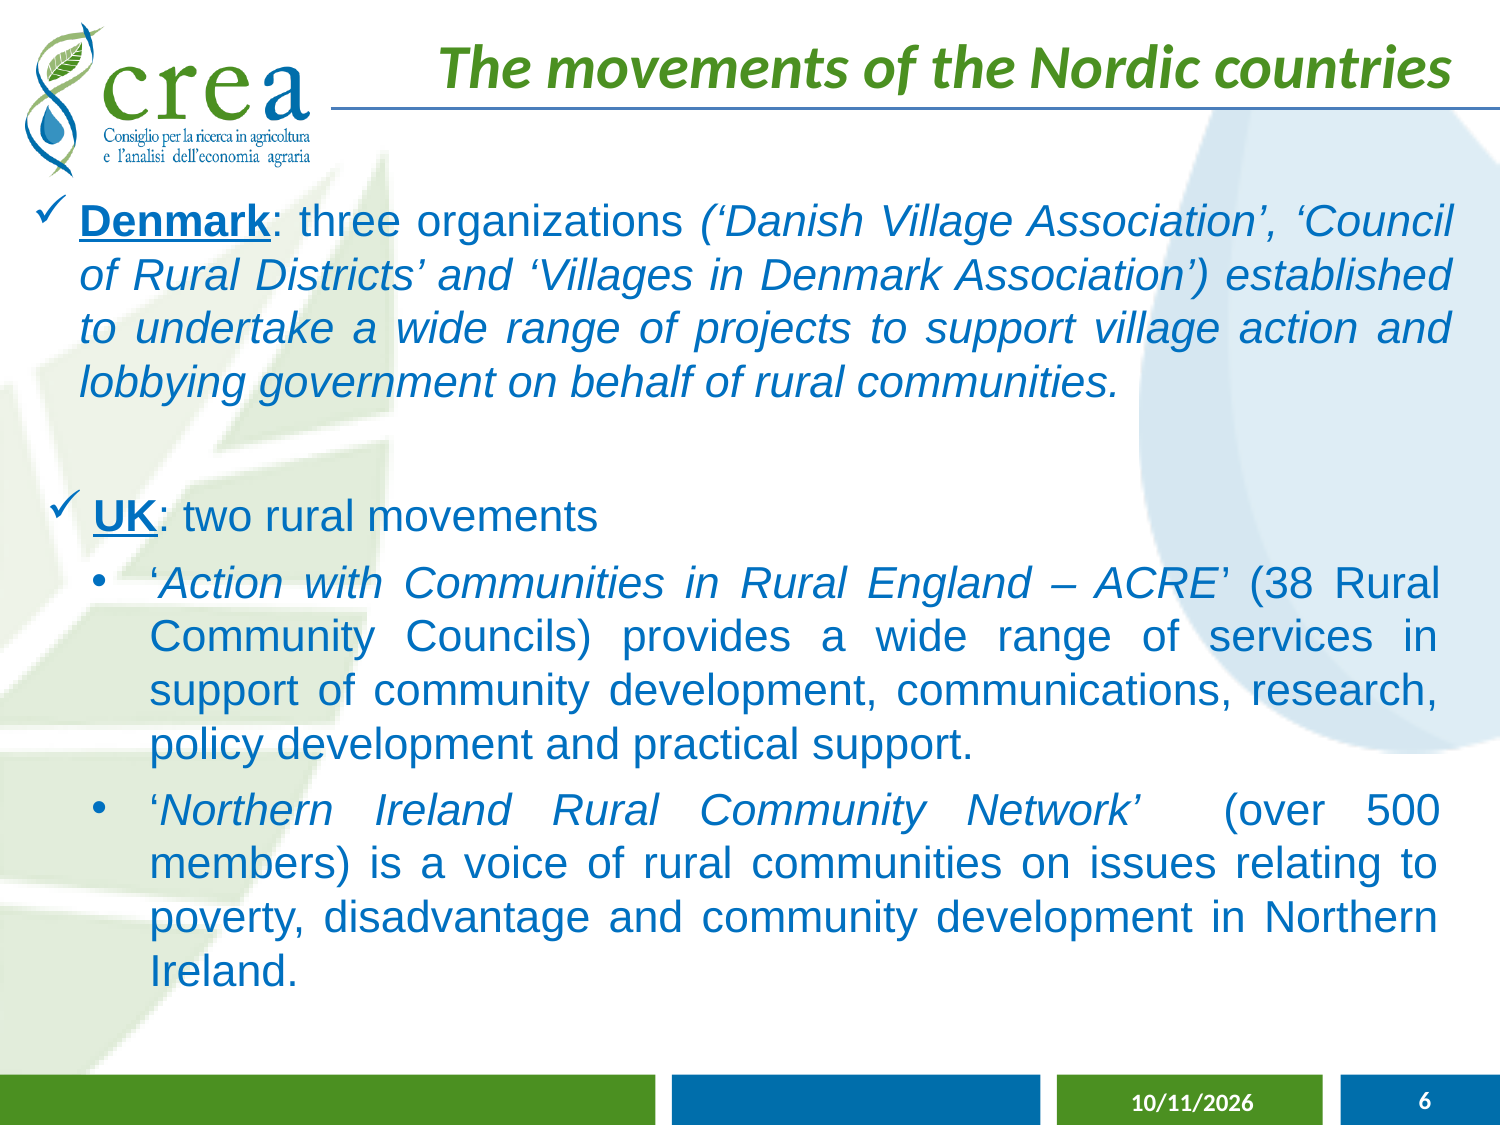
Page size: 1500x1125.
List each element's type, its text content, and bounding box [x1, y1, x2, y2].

text_box UK: two rural movements ‘Action with Communities in Rural England – ACRE’ (38 Rural Community Councils) provides a wide range of services in support of community development, communications, research, policy development and practical support. ‘Northern Ireland Rural Community Network’ (over 500 members) is a voice of rural communities on issues relating to poverty, disadvantage and community development in Northern Ireland. [31, 479, 1457, 1069]
list The movements of the Nordic countries [336, 19, 1483, 90]
picture [1139, 110, 1500, 754]
text_box Denmark: three organizations (‘Danish Village Association’, ‘Council of Rural Districts’ and ‘Villages in Denmark Association’) established to undertake a wide range of projects to support village action and lobbying government on behalf of rural communities. [17, 184, 1471, 414]
picture [0, 22, 408, 1079]
